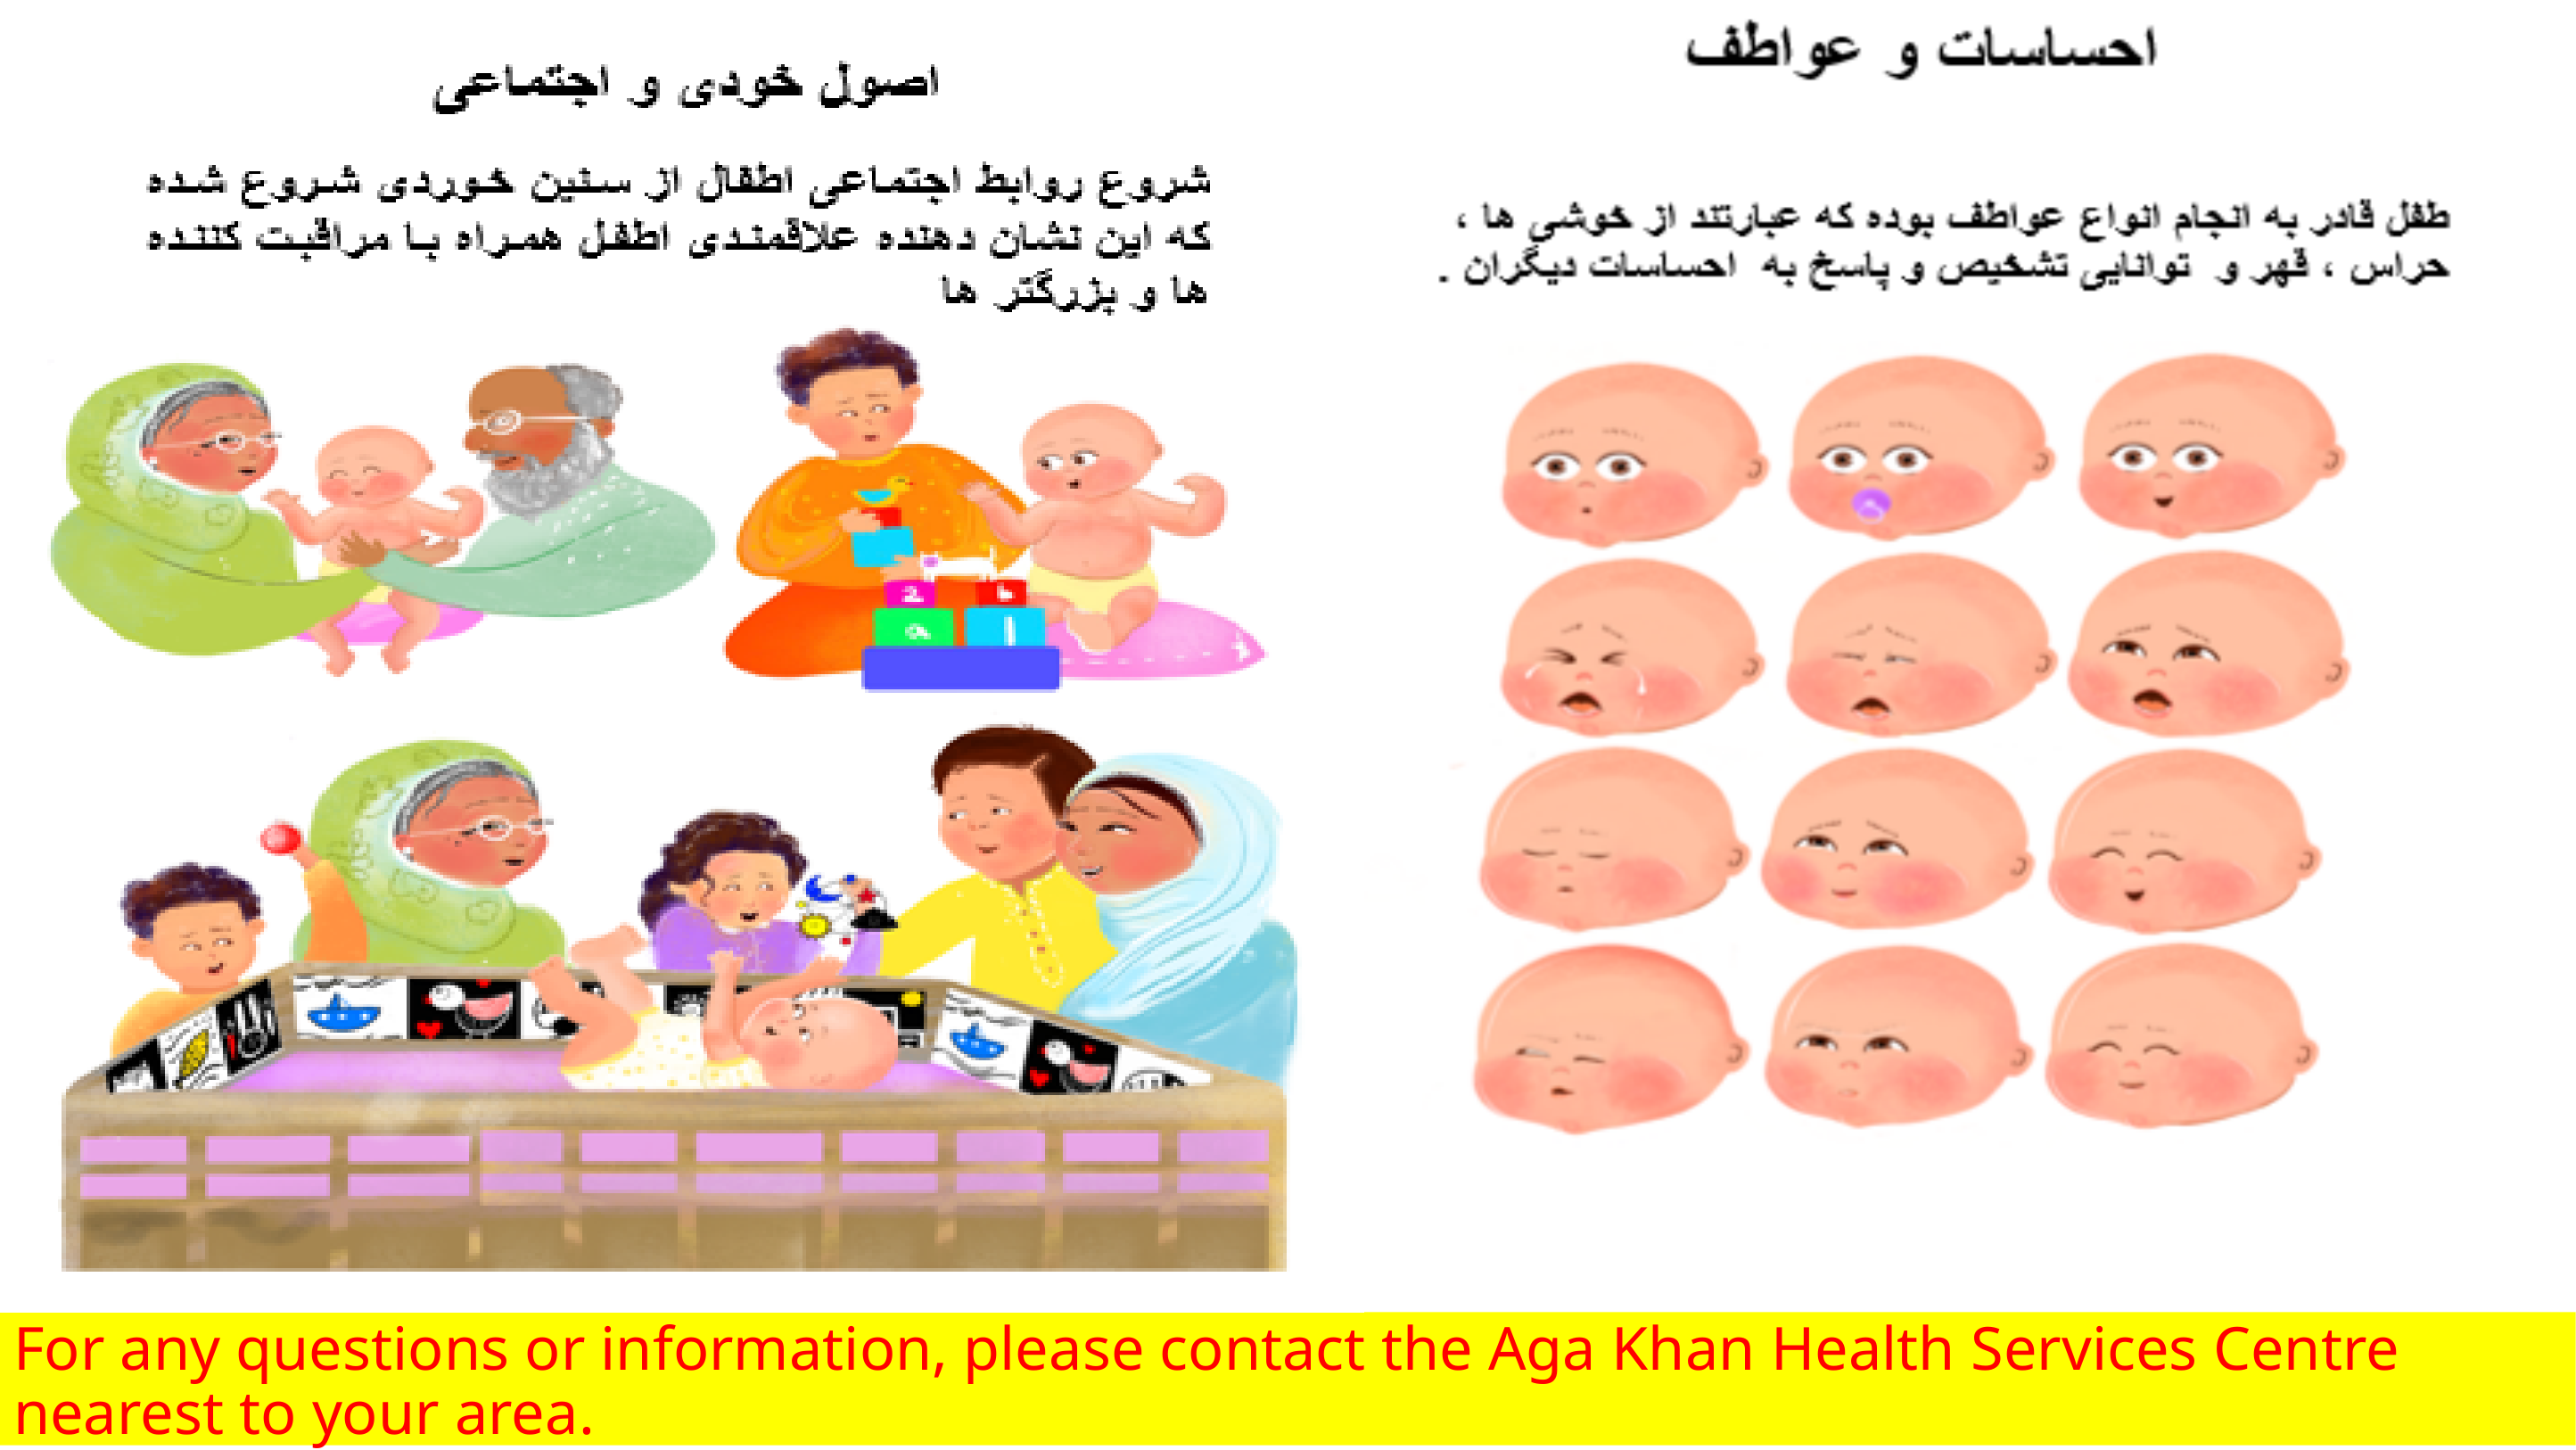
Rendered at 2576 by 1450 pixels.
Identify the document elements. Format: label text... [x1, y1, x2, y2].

text_box For any questions or information, please contact the Aga Khan Health Services Centre nearest to your area. [0, 1312, 2576, 1446]
picture [0, 4, 2556, 1313]
